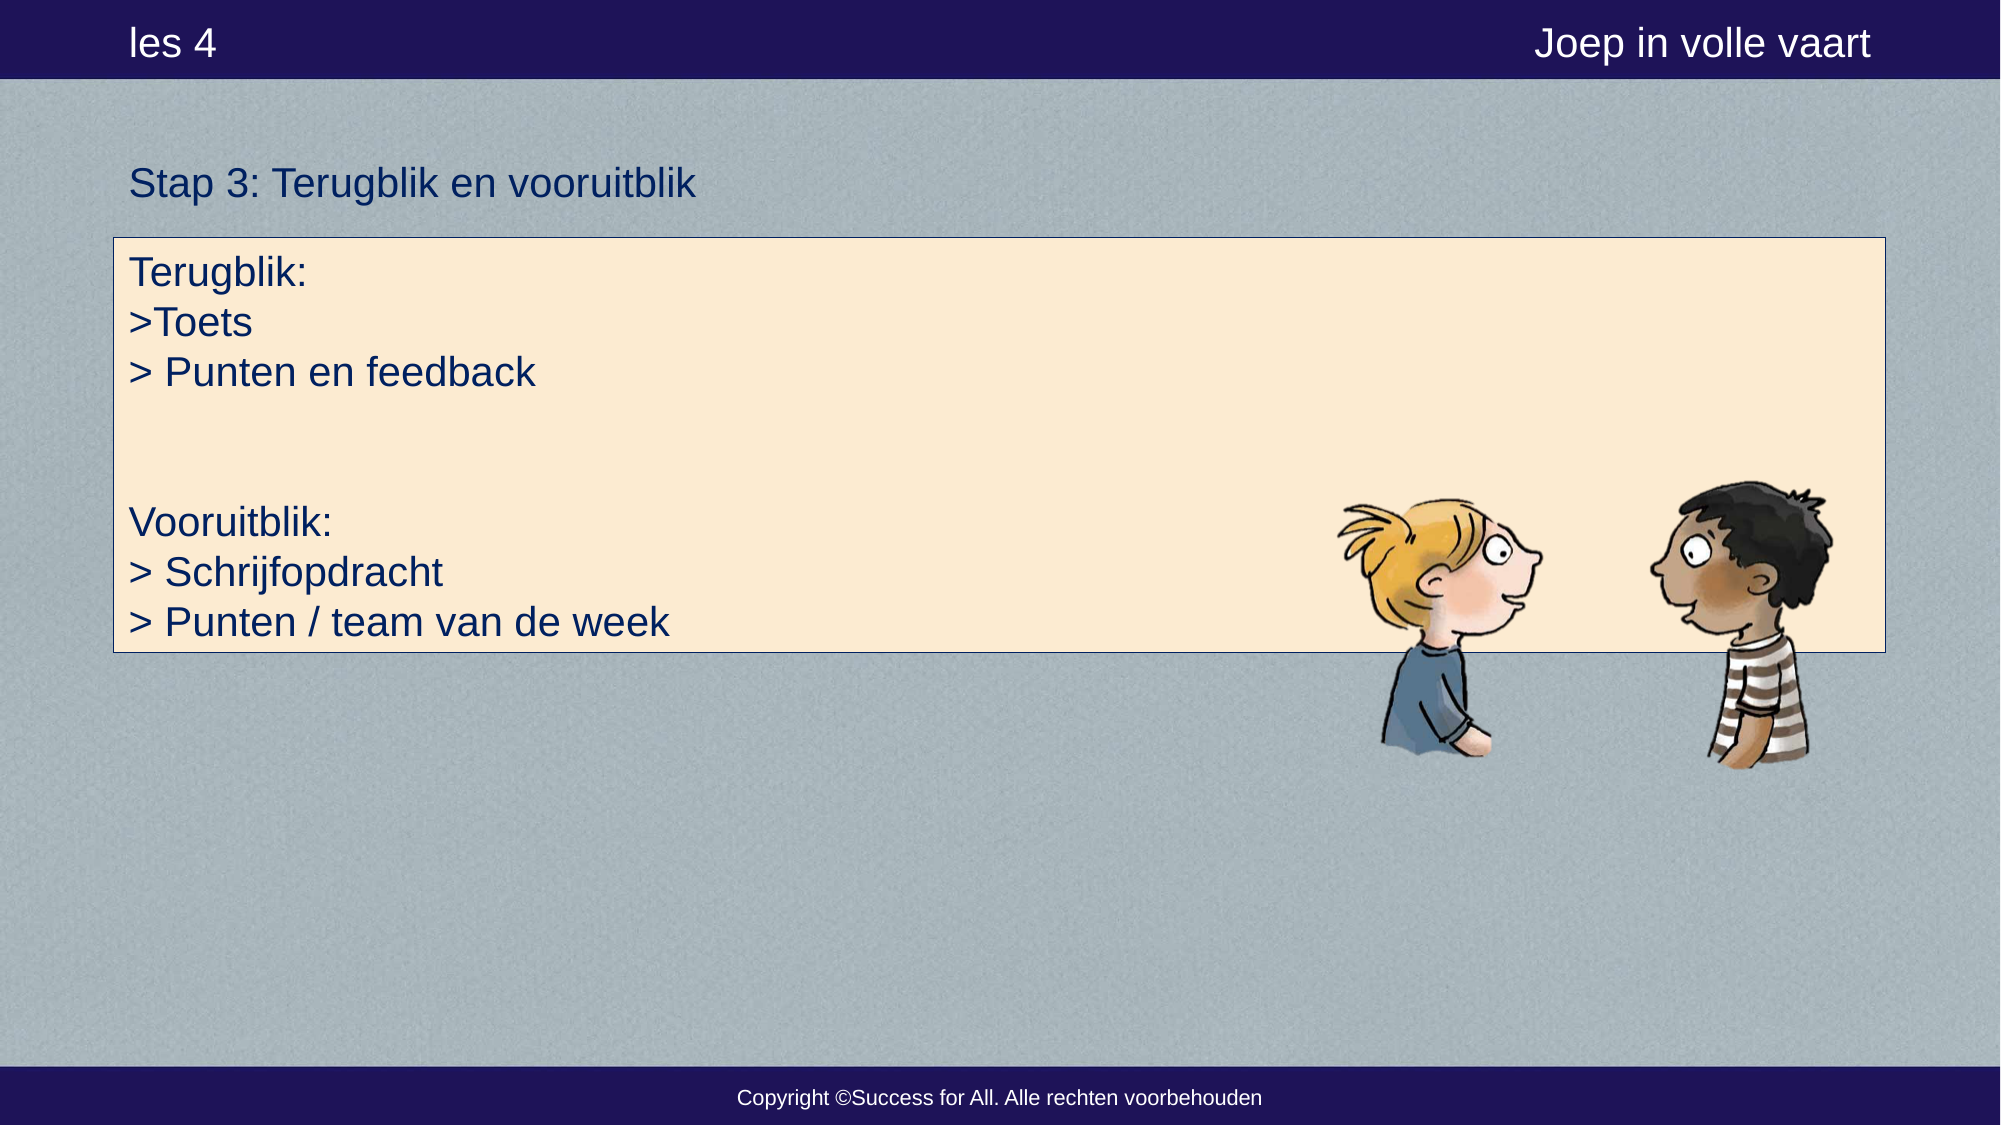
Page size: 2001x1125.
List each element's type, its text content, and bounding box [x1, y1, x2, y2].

picture [0, 0, 2001, 1125]
text_box les 4 [114, 8, 354, 73]
text_box Terugblik: >Toets > Punten en feedback Vooruitblik: > Schrijfopdracht > Punten / team van de week [113, 237, 1886, 653]
text_box Joep in volle vaart [999, 8, 1886, 73]
text_box Stap 3: Terugblik en vooruitblik [113, 148, 1635, 214]
text_box Copyright ©Success for All. Alle rechten voorbehouden [0, 1076, 2000, 1125]
